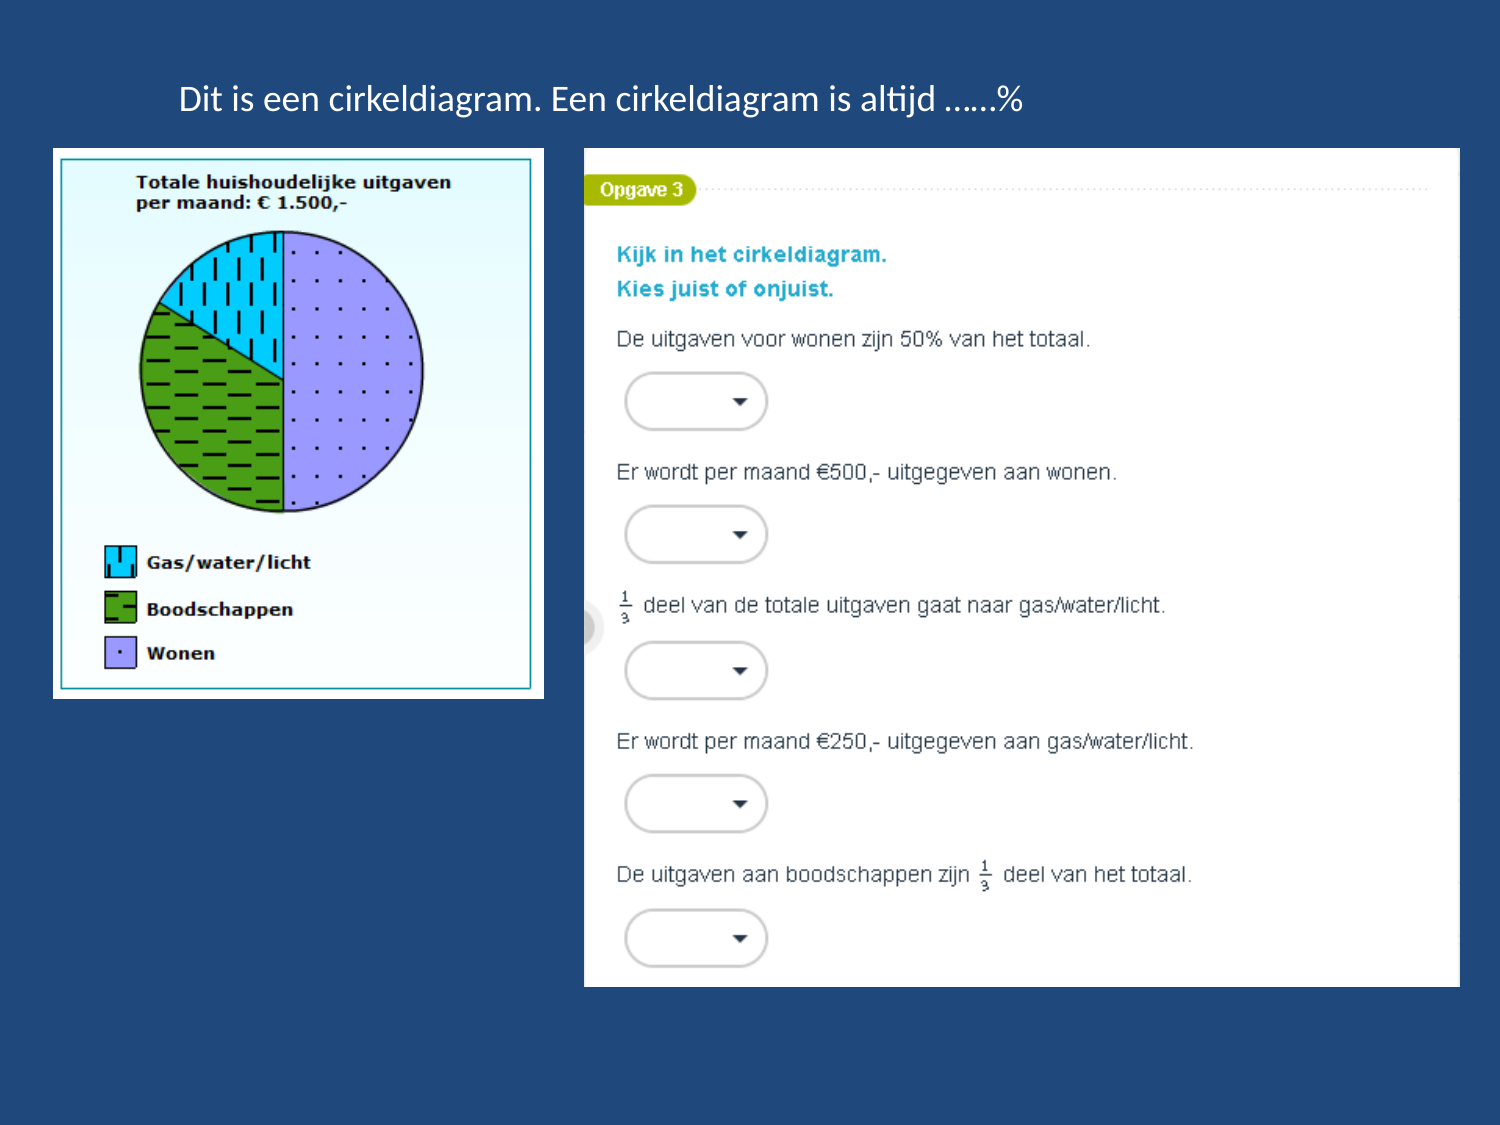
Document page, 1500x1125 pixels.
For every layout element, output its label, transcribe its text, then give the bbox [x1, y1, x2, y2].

picture [52, 148, 544, 700]
picture [584, 148, 1460, 987]
text_box Dit is een cirkeldiagram. Een cirkeldiagram is altijd ……% [164, 66, 1040, 127]
